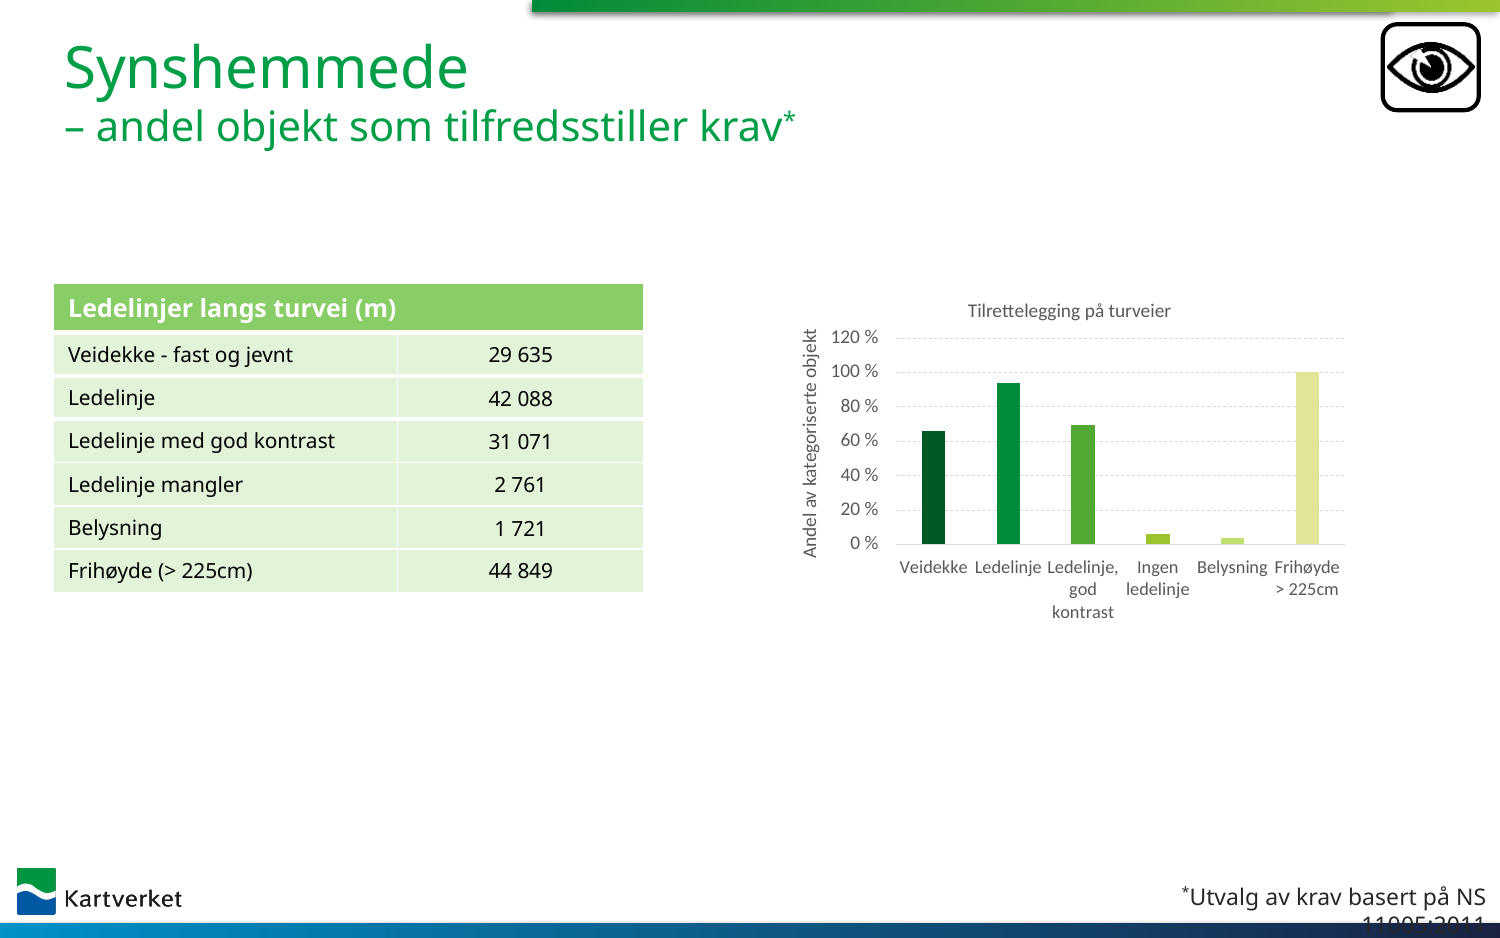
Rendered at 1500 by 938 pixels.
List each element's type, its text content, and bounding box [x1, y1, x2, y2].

table_cell Ledelinje mangler [54, 463, 397, 505]
text_box Synshemmede – andel objekt som tilfredsstiller krav* [49, 24, 1431, 158]
table_cell 31 071 [398, 421, 643, 462]
table_cell Belysning [54, 507, 397, 548]
table_cell 29 635 [398, 335, 643, 374]
table_cell Frihøyde (> 225cm) [54, 550, 397, 592]
text_box *Utvalg av krav basert på NS 11005:2011 [1068, 873, 1500, 938]
table_cell Ledelinje [54, 378, 397, 417]
table_cell 2 761 [398, 463, 643, 505]
table_cell Veidekke - fast og jevnt [54, 335, 397, 374]
table_cell 42 088 [398, 378, 643, 417]
table_cell 44 849 [398, 550, 643, 592]
table_cell Ledelinje med god kontrast [54, 421, 397, 462]
picture [791, 291, 1348, 630]
table_header Ledelinjer langs turvei (m) [54, 284, 643, 330]
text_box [1382, 24, 1480, 111]
table_cell 1 721 [398, 507, 643, 548]
